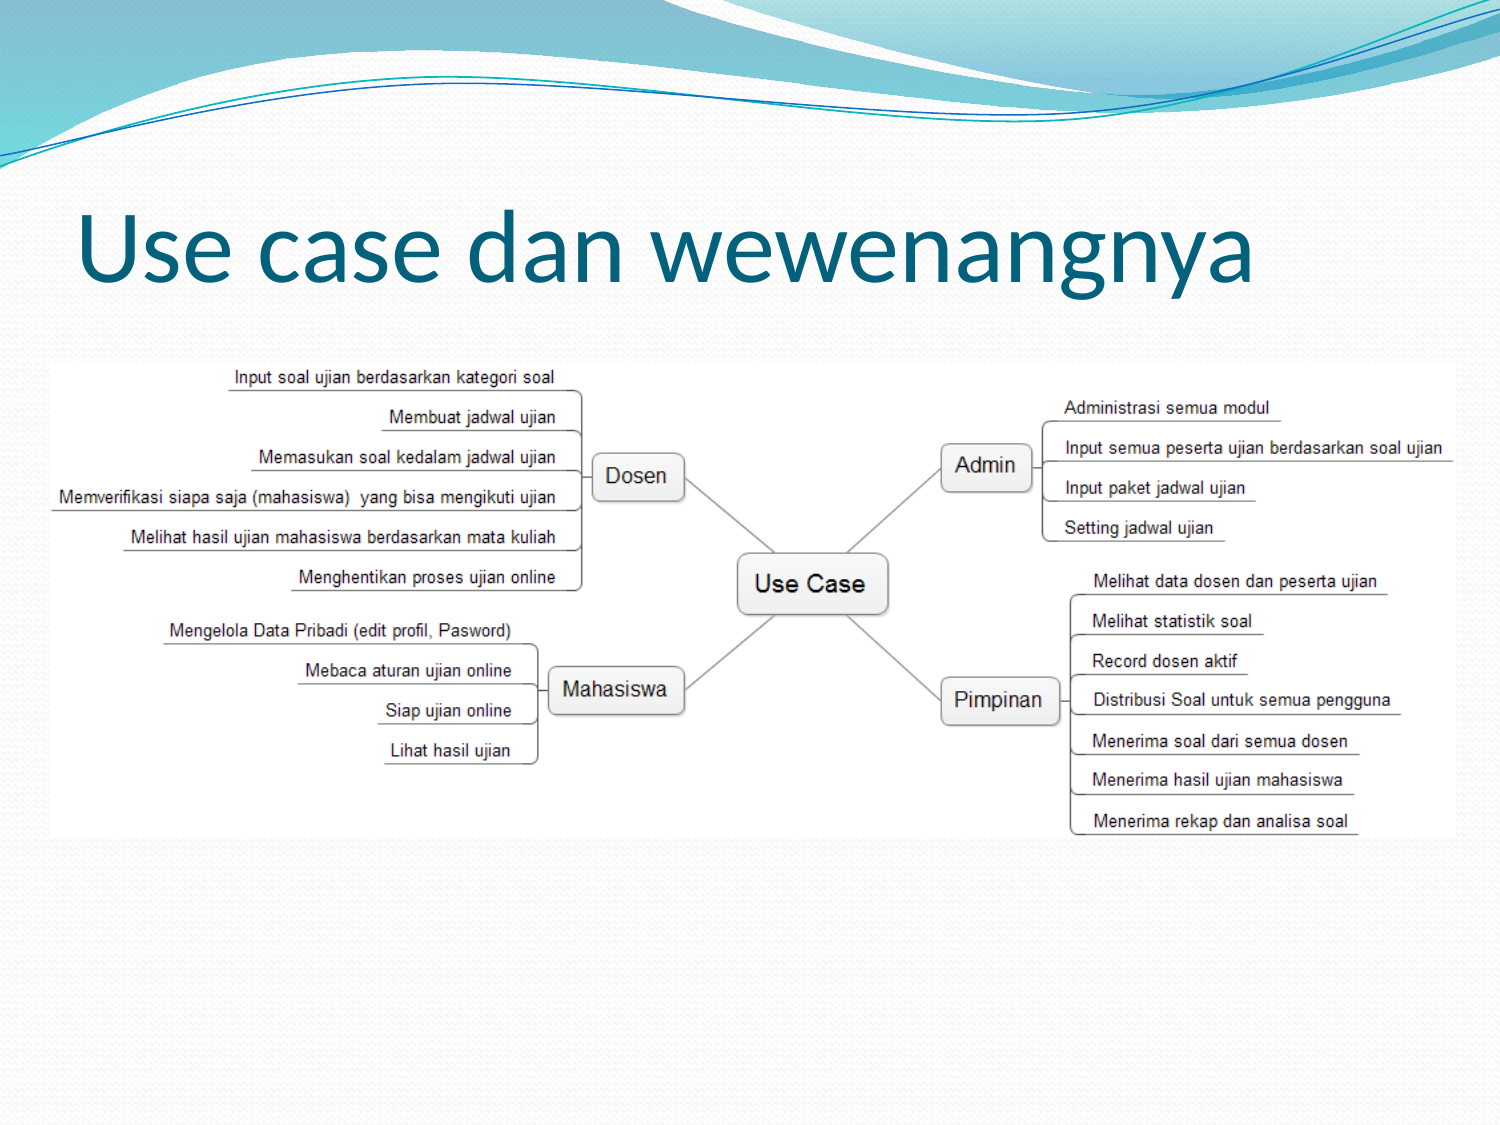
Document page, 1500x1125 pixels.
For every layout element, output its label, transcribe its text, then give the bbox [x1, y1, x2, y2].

title Use case dan wewenangnya [75, 115, 1425, 303]
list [49, 362, 1456, 838]
